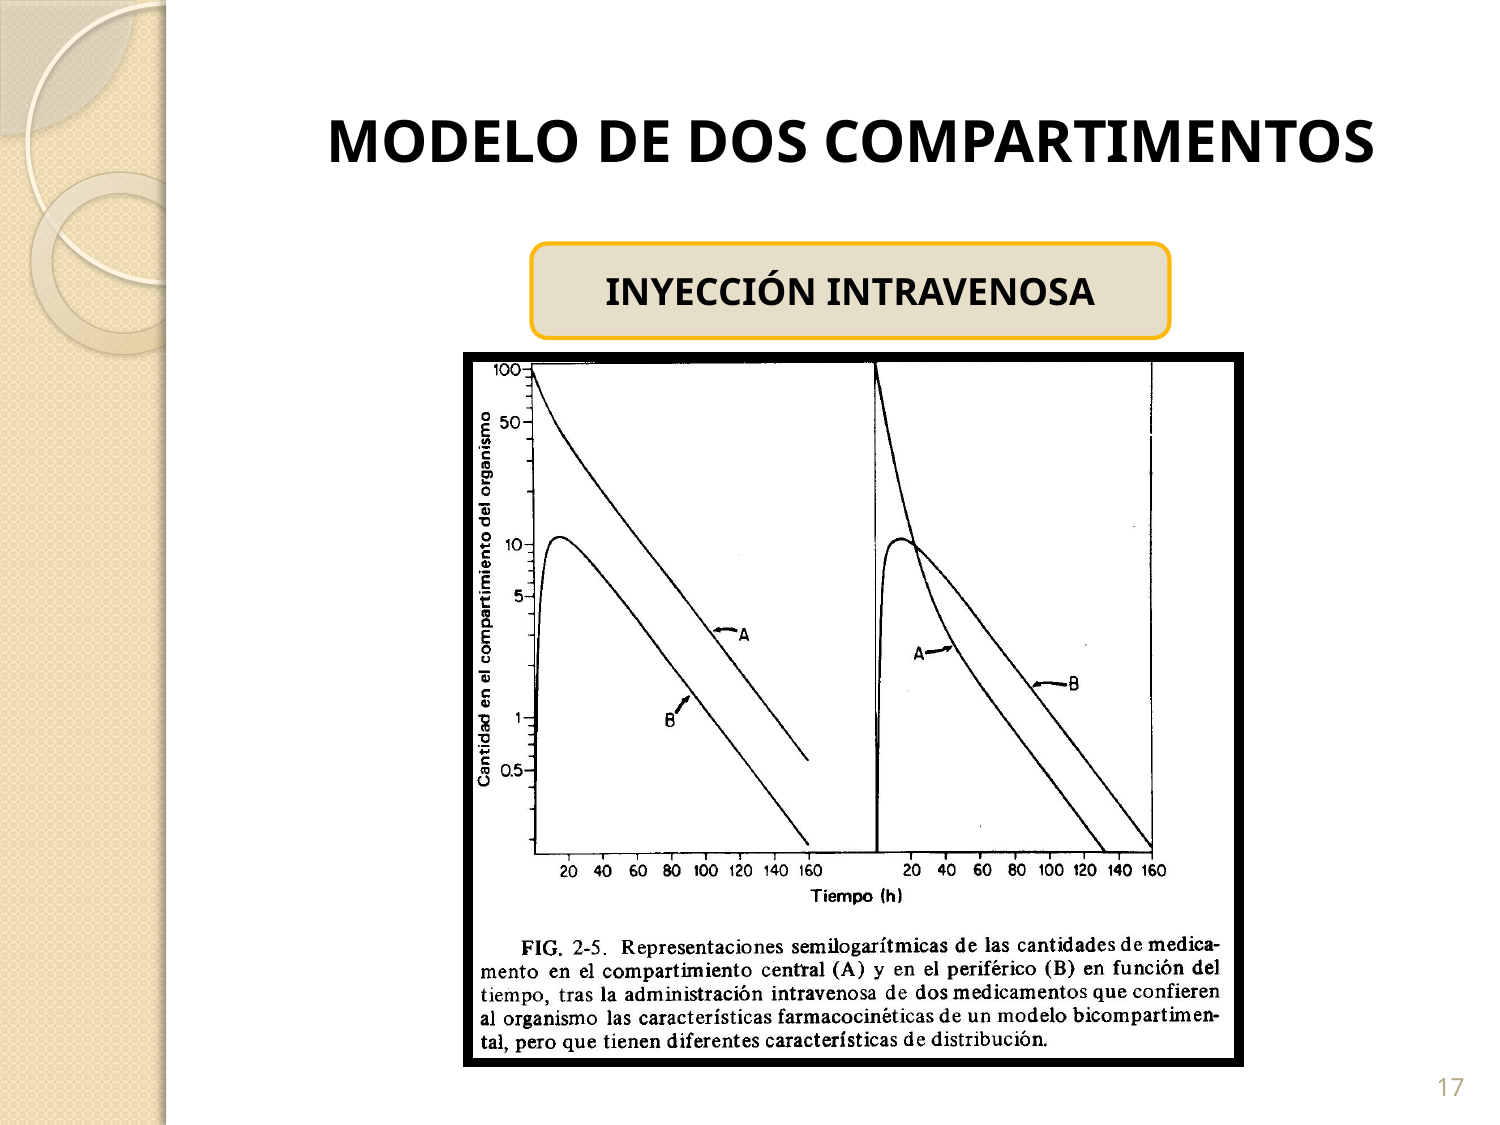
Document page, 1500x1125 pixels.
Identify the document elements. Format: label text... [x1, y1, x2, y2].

text_box INYECCIÓN INTRAVENOSA [529, 241, 1172, 341]
picture [472, 361, 1235, 1059]
slide_number 17 [1413, 1034, 1488, 1113]
title MODELO DE DOS COMPARTIMENTOS [235, 45, 1466, 233]
